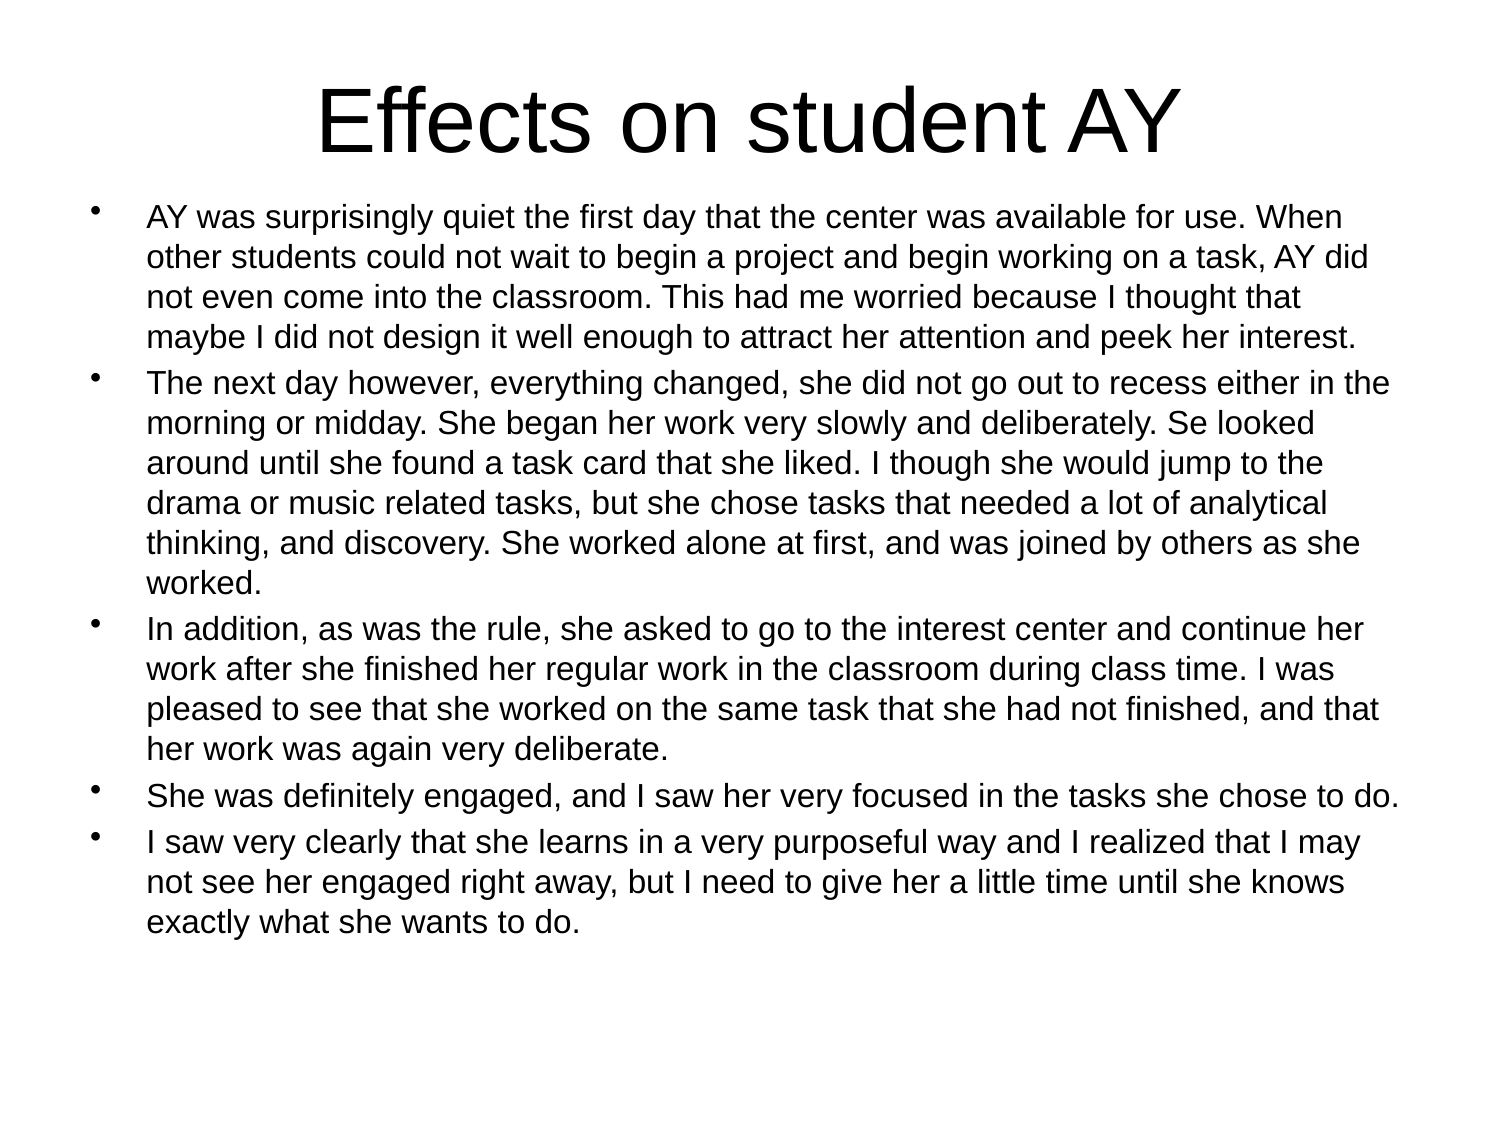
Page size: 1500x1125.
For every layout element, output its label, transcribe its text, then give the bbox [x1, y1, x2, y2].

title Effects on student AY [74, 44, 1426, 187]
list AY was surprisingly quiet the first day that the center was available for use. When other students could not wait to begin a project and begin working on a task, AY did not even come into the classroom. This had me worried because I thought that maybe I did not design it well enough to attract her attention and peek her interest. The next day however, everything changed, she did not go out to recess either in the morning or midday. She began her work very slowly and deliberately. Se looked around until she found a task card that she liked. I though she would jump to the drama or music related tasks, but she chose tasks that needed a lot of analytical thinking, and discovery. She worked alone at first, and was joined by others as she worked. In addition, as was the rule, she asked to go to the interest center and continue her work after she finished her regular work in the classroom during class time. I was pleased to see that she worked on the same task that she had not finished, and that her work was again very deliberate. She was definitely engaged, and I saw her very focused in the tasks she chose to do. I saw very clearly that she learns in a very purposeful way and I realized that I may not see her engaged right away, but I need to give her a little time until she knows exactly what she wants to do. [74, 187, 1426, 1006]
